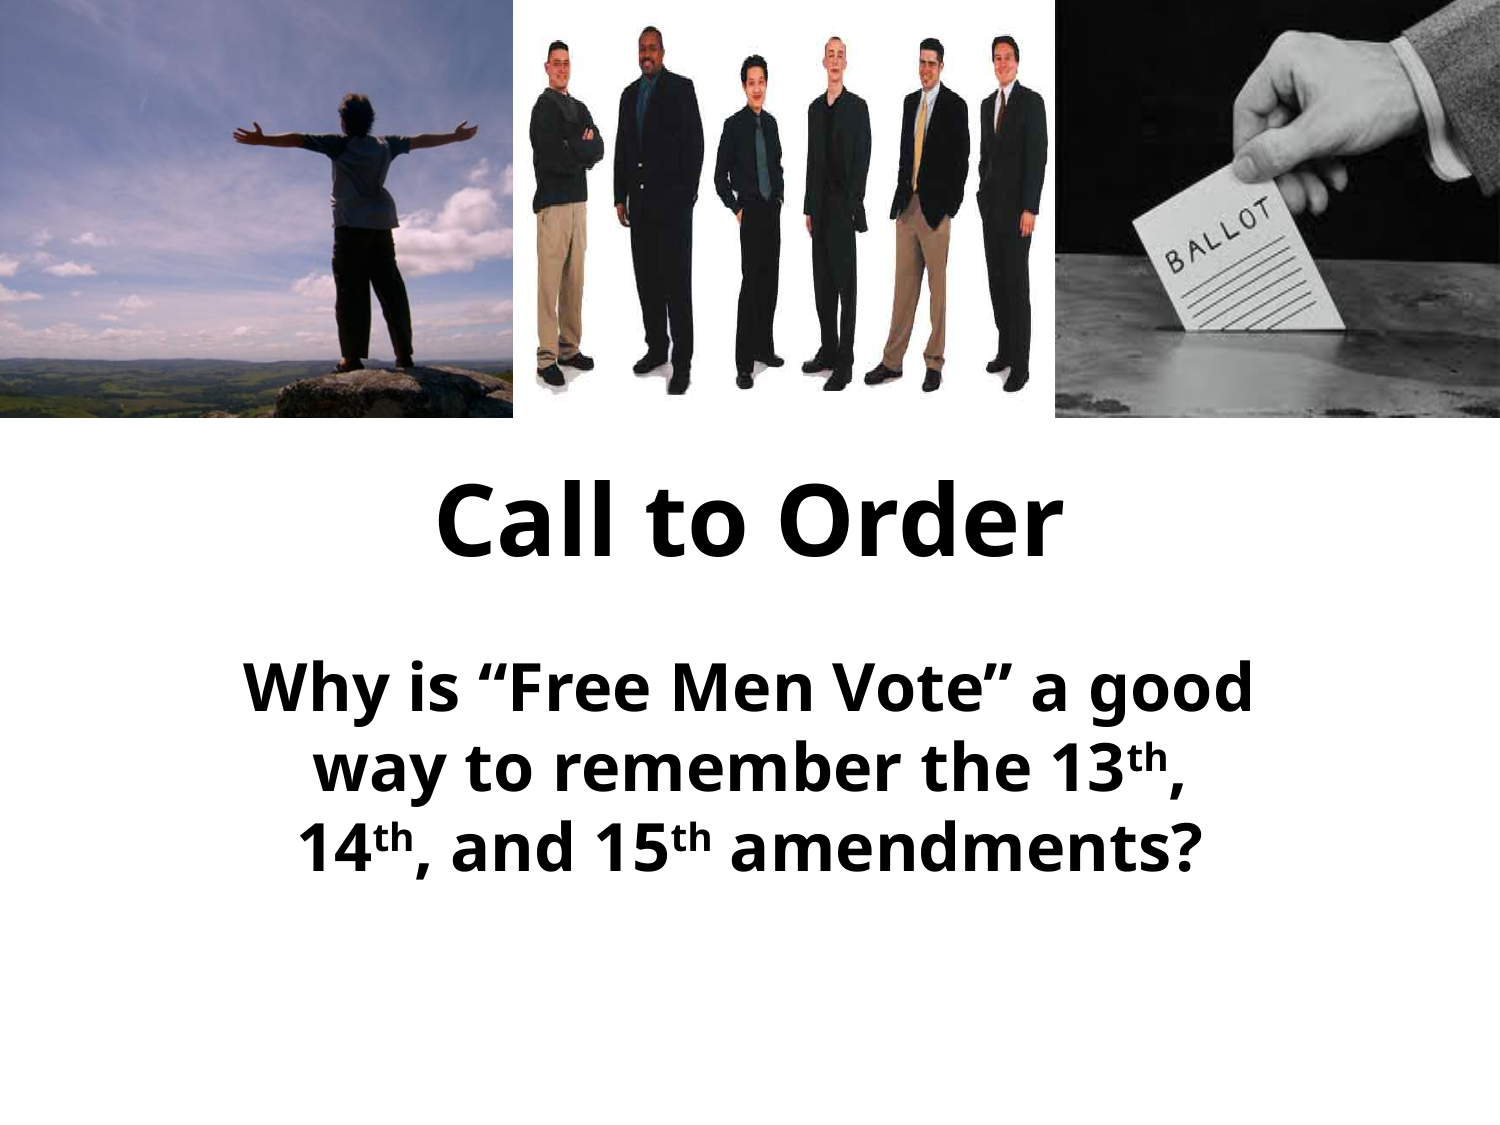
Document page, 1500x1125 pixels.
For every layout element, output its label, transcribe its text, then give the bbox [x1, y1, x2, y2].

subtitle Why is “Free Men Vote” a good way to remember the 13th, 14th, and 15th amendments? [225, 637, 1275, 925]
title Call to Order [112, 427, 1388, 638]
picture [0, 0, 1500, 418]
